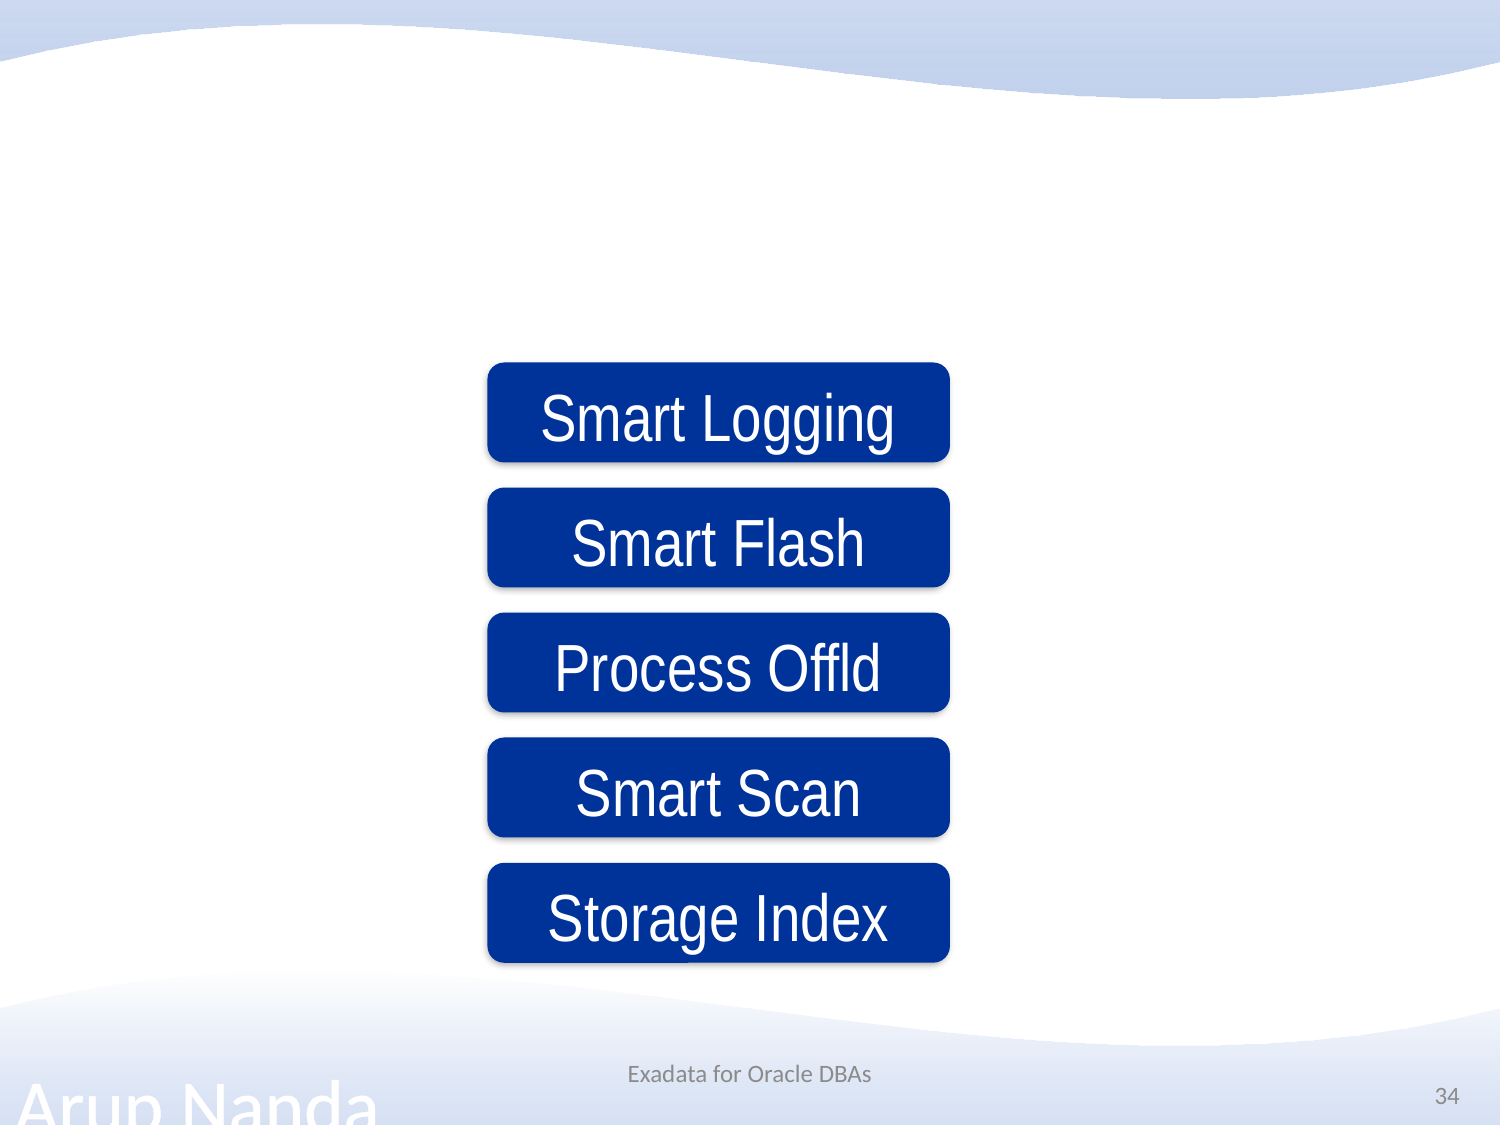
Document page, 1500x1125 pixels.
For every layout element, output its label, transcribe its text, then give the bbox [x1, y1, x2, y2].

text_box Process Offld [487, 612, 950, 713]
footer Exadata for Oracle DBAs [512, 1042, 988, 1103]
text_box Smart Flash [487, 487, 950, 588]
text_box Smart Logging [487, 362, 950, 463]
text_box Storage Index [487, 862, 950, 963]
text_box Smart Scan [487, 737, 950, 838]
slide_number 34 [1125, 1065, 1475, 1125]
